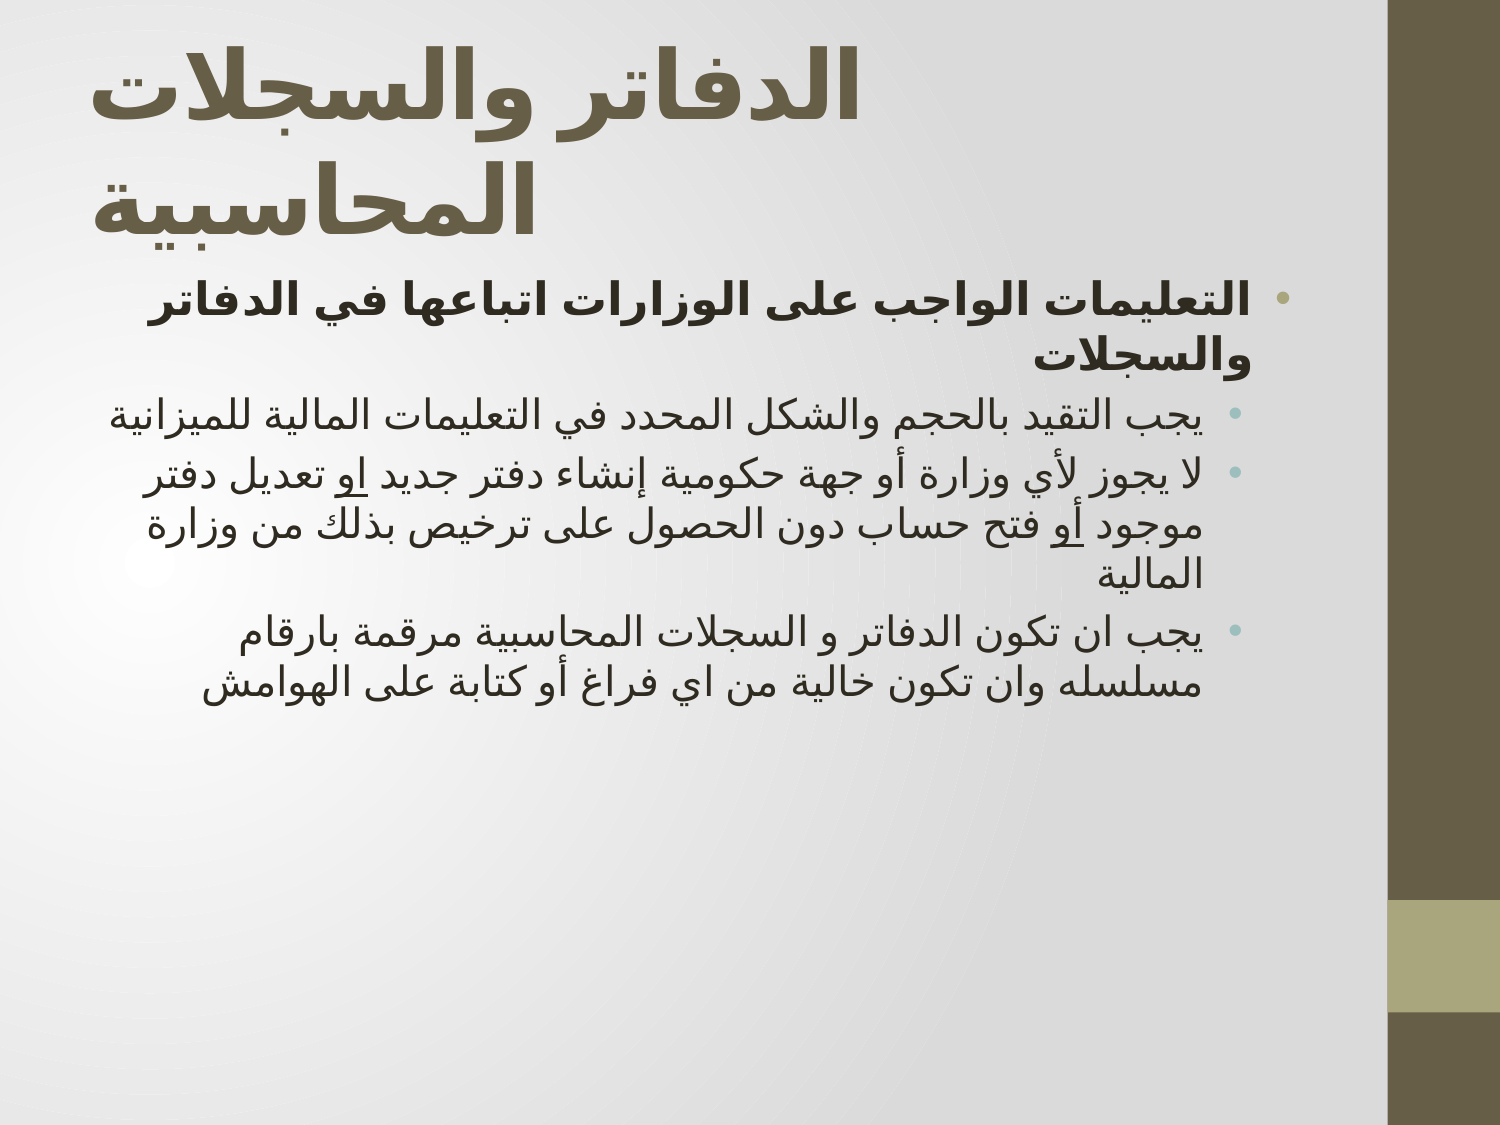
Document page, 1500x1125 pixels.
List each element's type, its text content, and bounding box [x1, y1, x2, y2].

list التعليمات الواجب على الوزارات اتباعها في الدفاتر والسجلات يجب التقيد بالحجم والشكل المحدد في التعليمات المالية للميزانية لا يجوز لأي وزارة أو جهة حكومية إنشاء دفتر جديد او تعديل دفتر موجود أو فتح حساب دون الحصول على ترخيص بذلك من وزارة المالية يجب ان تكون الدفاتر و السجلات المحاسبية مرقمة بارقام مسلسله وان تكون خالية من اي فراغ أو كتابة على الهوامش [75, 262, 1325, 1050]
title الدفاتر والسجلات المحاسبية [75, 45, 1325, 233]
